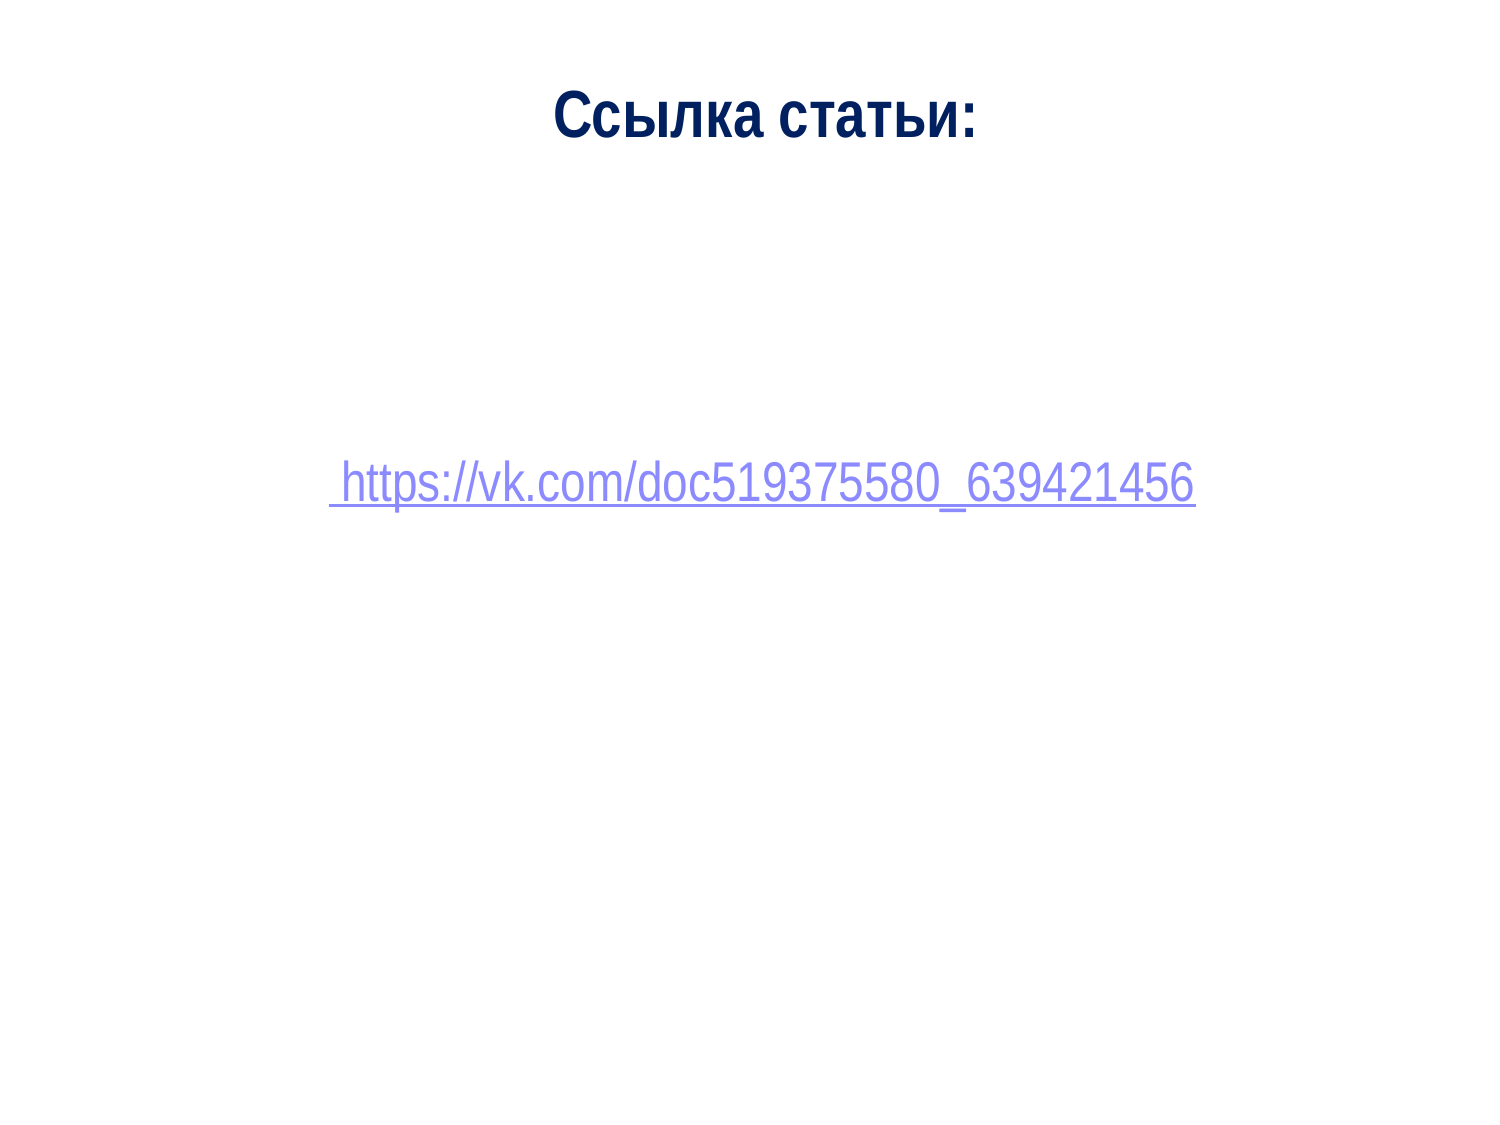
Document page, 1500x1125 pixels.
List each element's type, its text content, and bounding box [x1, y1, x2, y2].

title Ссылка статьи: [128, 35, 1404, 188]
subtitle https://vk.com/doc519375580_639421456 [35, 210, 1477, 1125]
